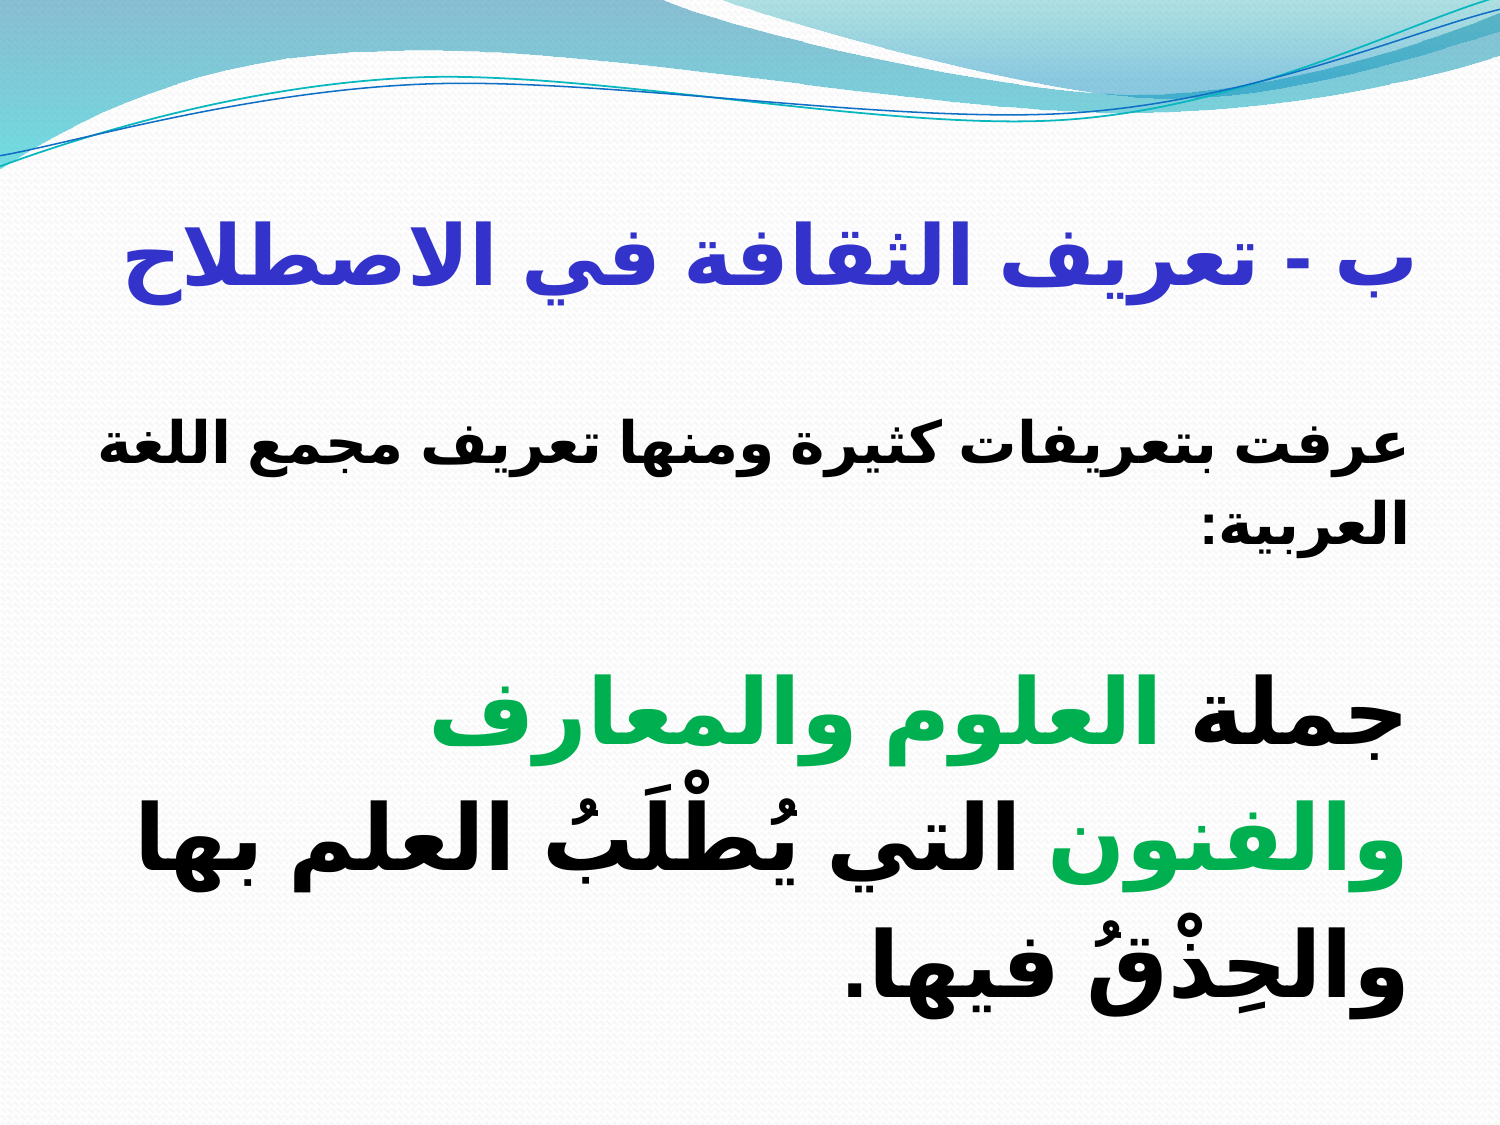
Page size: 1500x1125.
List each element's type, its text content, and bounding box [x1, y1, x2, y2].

list عرفت بتعريفات كثيرة ومنها تعريف مجمع اللغة العربية: جملة العلوم والمعارف والفنون التي يُطْلَبُ العلم بها والحِذْقُ فيها. [75, 317, 1425, 1038]
title ب - تعريف الثقافة في الاصطلاح [75, 115, 1425, 303]
